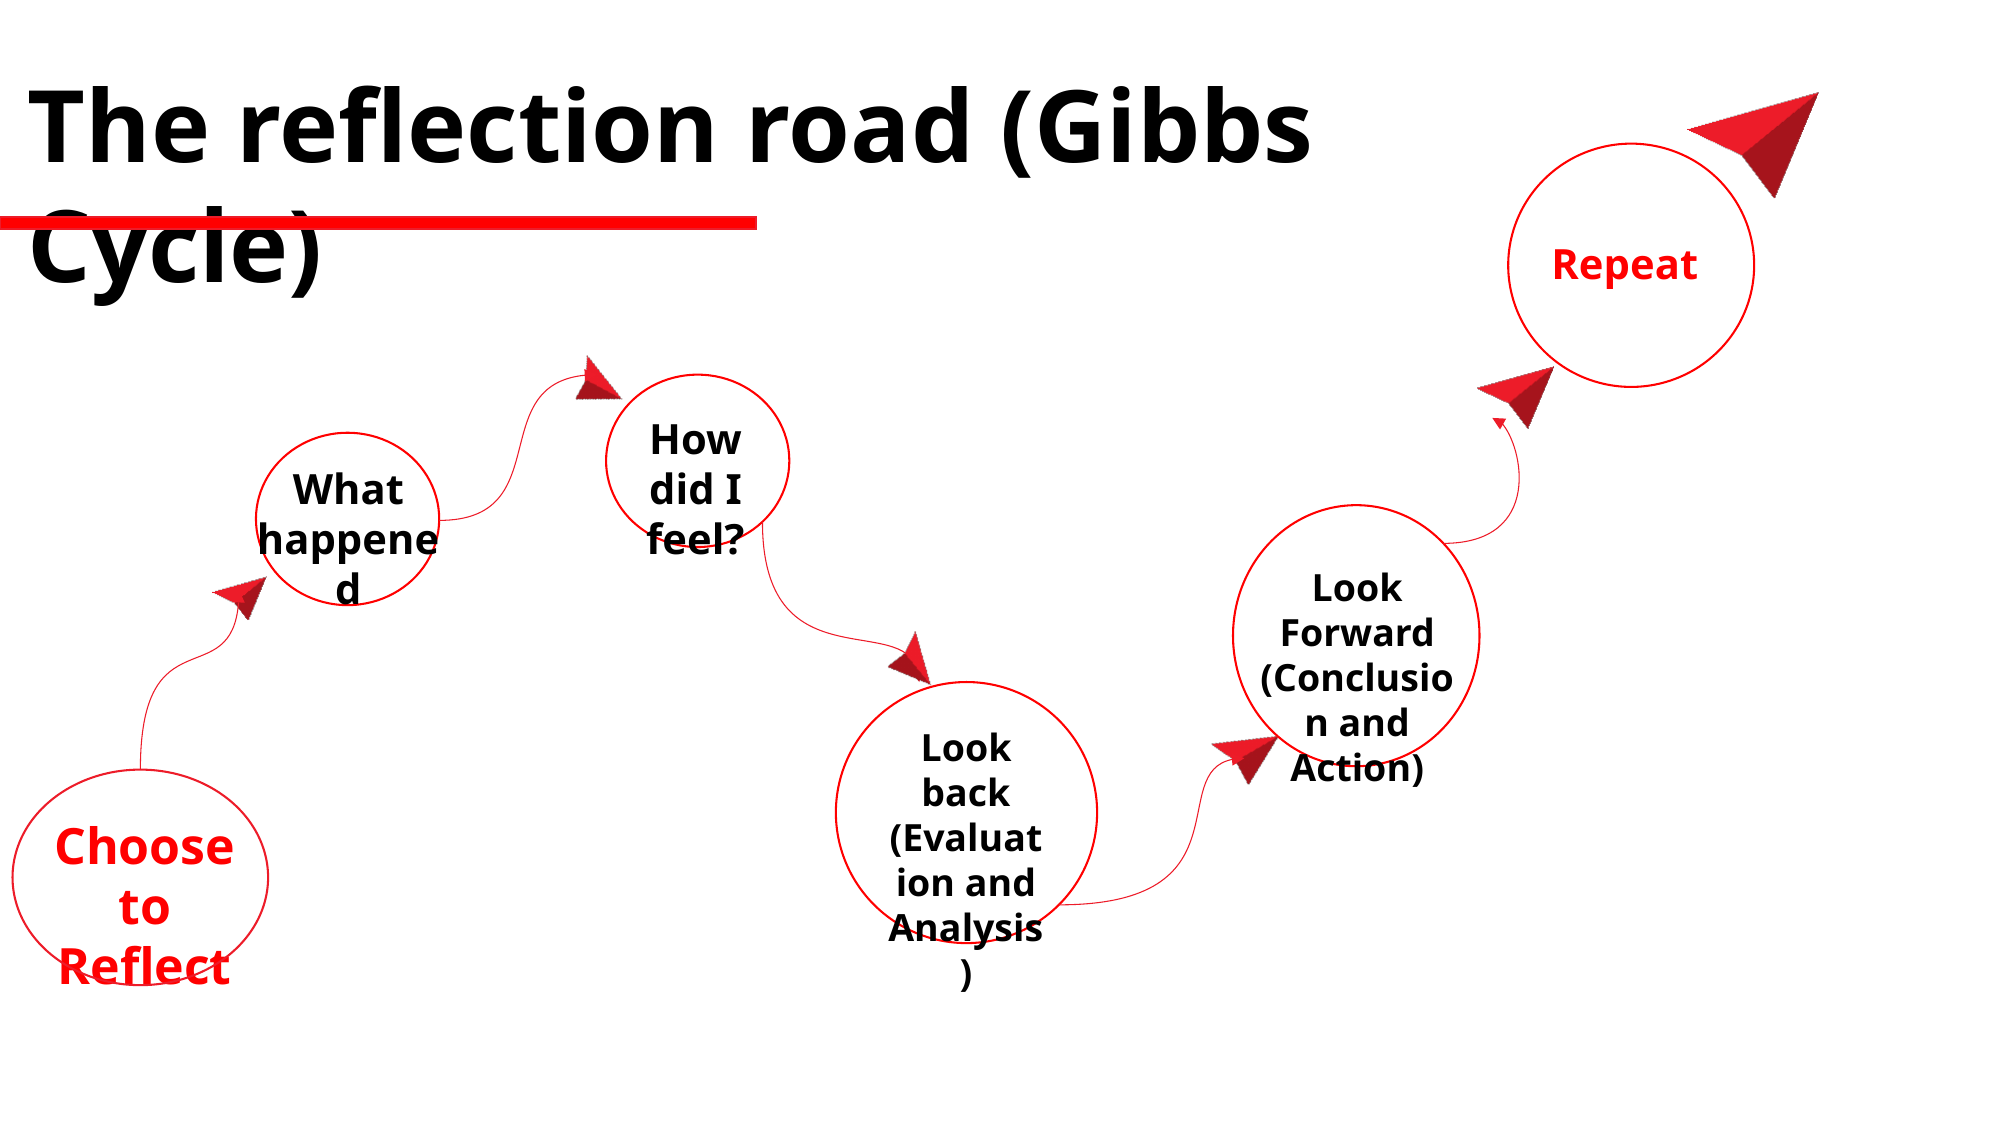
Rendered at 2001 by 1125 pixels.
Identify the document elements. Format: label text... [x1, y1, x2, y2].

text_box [99, 630, 280, 730]
text_box Look Forward (Conclusion and Action) [1237, 556, 1477, 796]
picture [212, 564, 269, 621]
text_box The reflection road (Gibbs Cycle) [12, 55, 1415, 310]
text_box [439, 374, 598, 521]
text_box [1063, 723, 1078, 903]
text_box [779, 419, 791, 503]
picture [887, 631, 943, 687]
text_box What happened [240, 455, 457, 620]
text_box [1405, 456, 1531, 506]
text_box [11, 768, 270, 987]
picture [562, 345, 633, 411]
text_box [1231, 598, 1237, 673]
text_box [284, 431, 411, 455]
picture [1687, 61, 1825, 199]
text_box Choose to Reflect [36, 932, 253, 1002]
text_box [1257, 504, 1456, 556]
text_box How did I feel? [612, 405, 779, 570]
text_box [1511, 296, 1752, 388]
text_box [626, 373, 769, 405]
text_box [1512, 142, 1750, 230]
text_box Look back (Evaluation and Analysis) [869, 716, 1063, 1002]
text_box [877, 680, 1056, 716]
text_box Repeat [1495, 230, 1755, 296]
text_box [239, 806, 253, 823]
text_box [1078, 738, 1225, 925]
text_box [605, 427, 612, 494]
text_box [834, 724, 869, 901]
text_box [760, 523, 921, 681]
text_box [1477, 604, 1481, 667]
picture [1210, 711, 1280, 784]
text_box [0, 216, 757, 230]
picture [1476, 348, 1558, 429]
